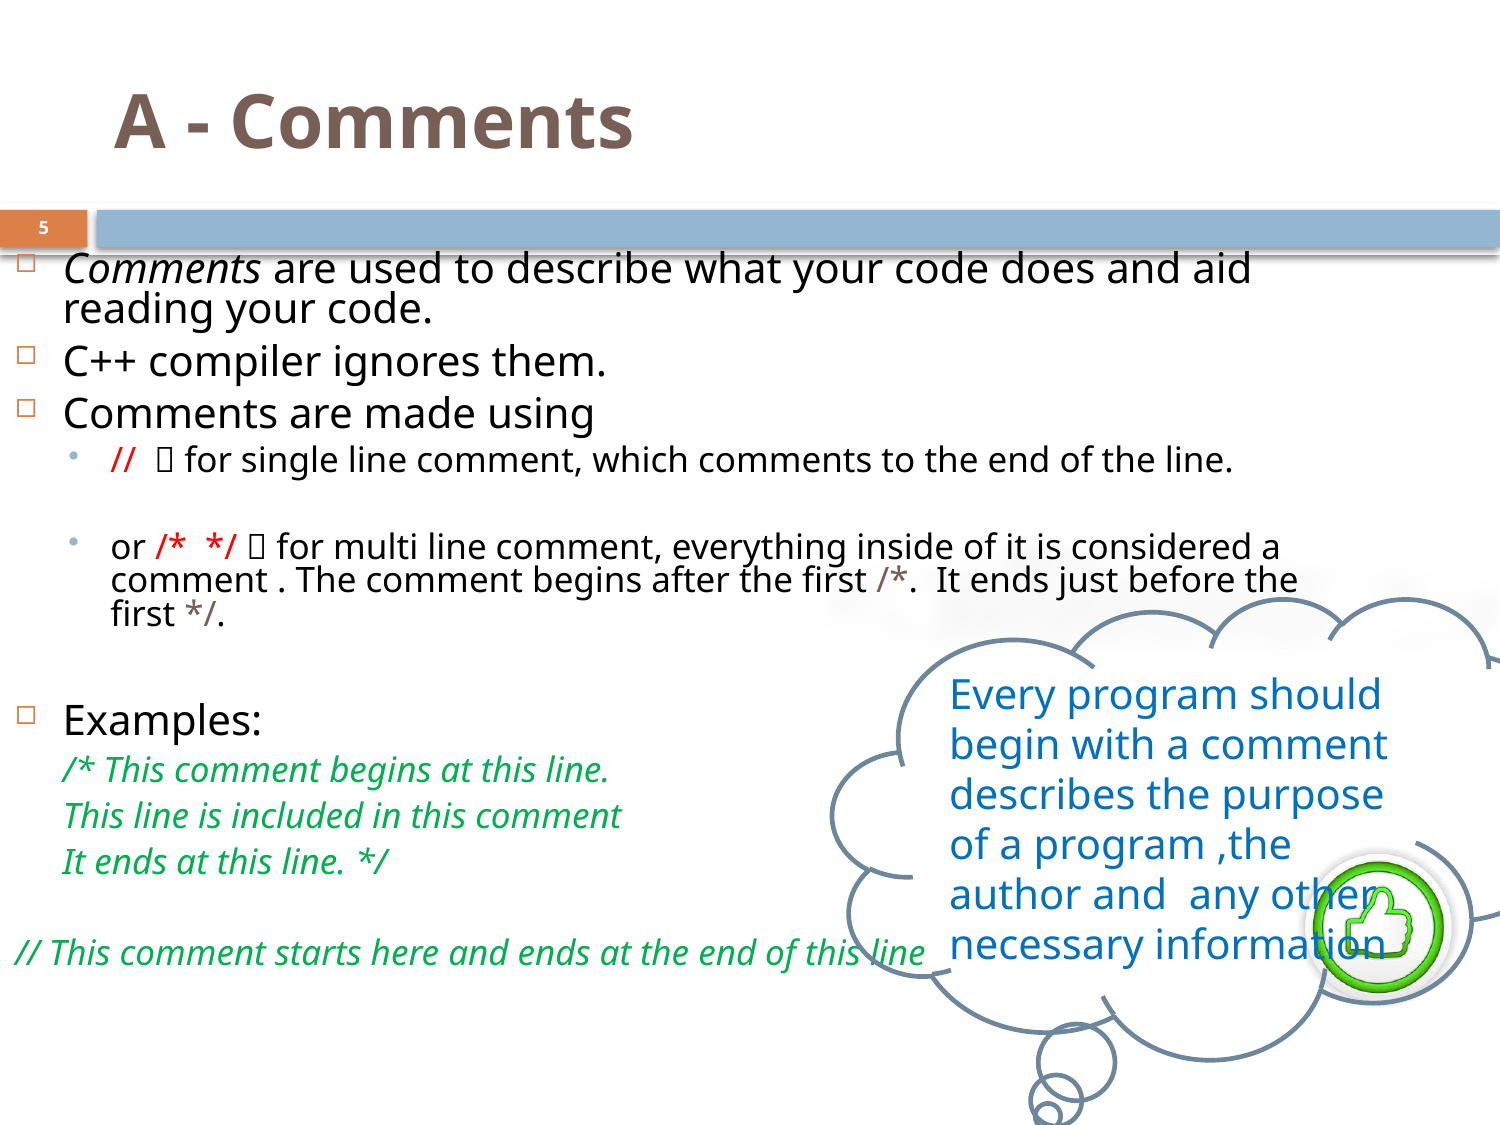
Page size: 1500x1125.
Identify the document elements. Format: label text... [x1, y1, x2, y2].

text_box Every program should begin with a comment describes the purpose of a program ,the author and any other necessary information [830, 597, 1500, 1125]
title A - Comments [99, 37, 1438, 201]
picture [1292, 845, 1460, 1008]
slide_number 5 [0, 208, 88, 249]
list Comments are used to describe what your code does and aid reading your code. C++ compiler ignores them. Comments are made using //  for single line comment, which comments to the end of the line. or /* */  for multi line comment, everything inside of it is considered a comment . The comment begins after the first /*. It ends just before the first */. Examples: /* This comment begins at this line. This line is included in this comment It ends at this line. */ // This comment starts here and ends at the end of this line [0, 243, 1338, 987]
